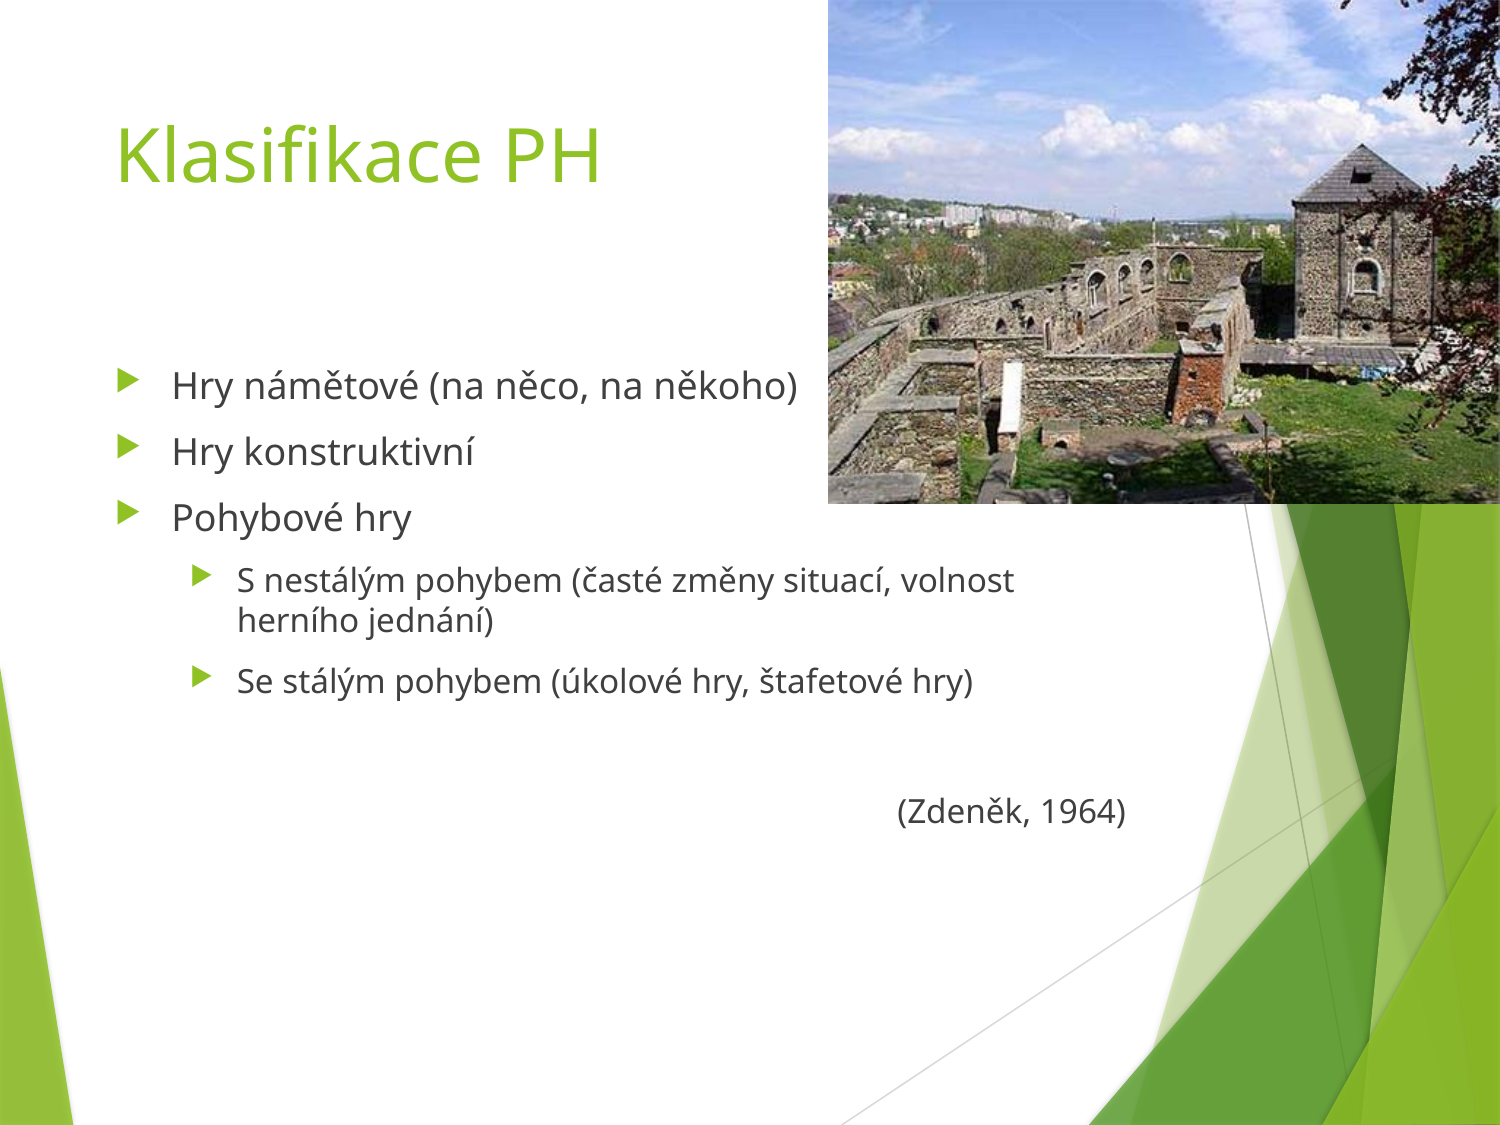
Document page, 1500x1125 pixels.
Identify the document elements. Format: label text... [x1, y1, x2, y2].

picture [828, 0, 1500, 504]
list Hry námětové (na něco, na někoho) Hry konstruktivní Pohybové hry S nestálým pohybem (časté změny situací, volnost herního jednání) Se stálým pohybem (úkolové hry, štafetové hry) (Zdeněk, 1964) [99, 354, 1142, 992]
title Klasifikace PH [99, 99, 823, 317]
